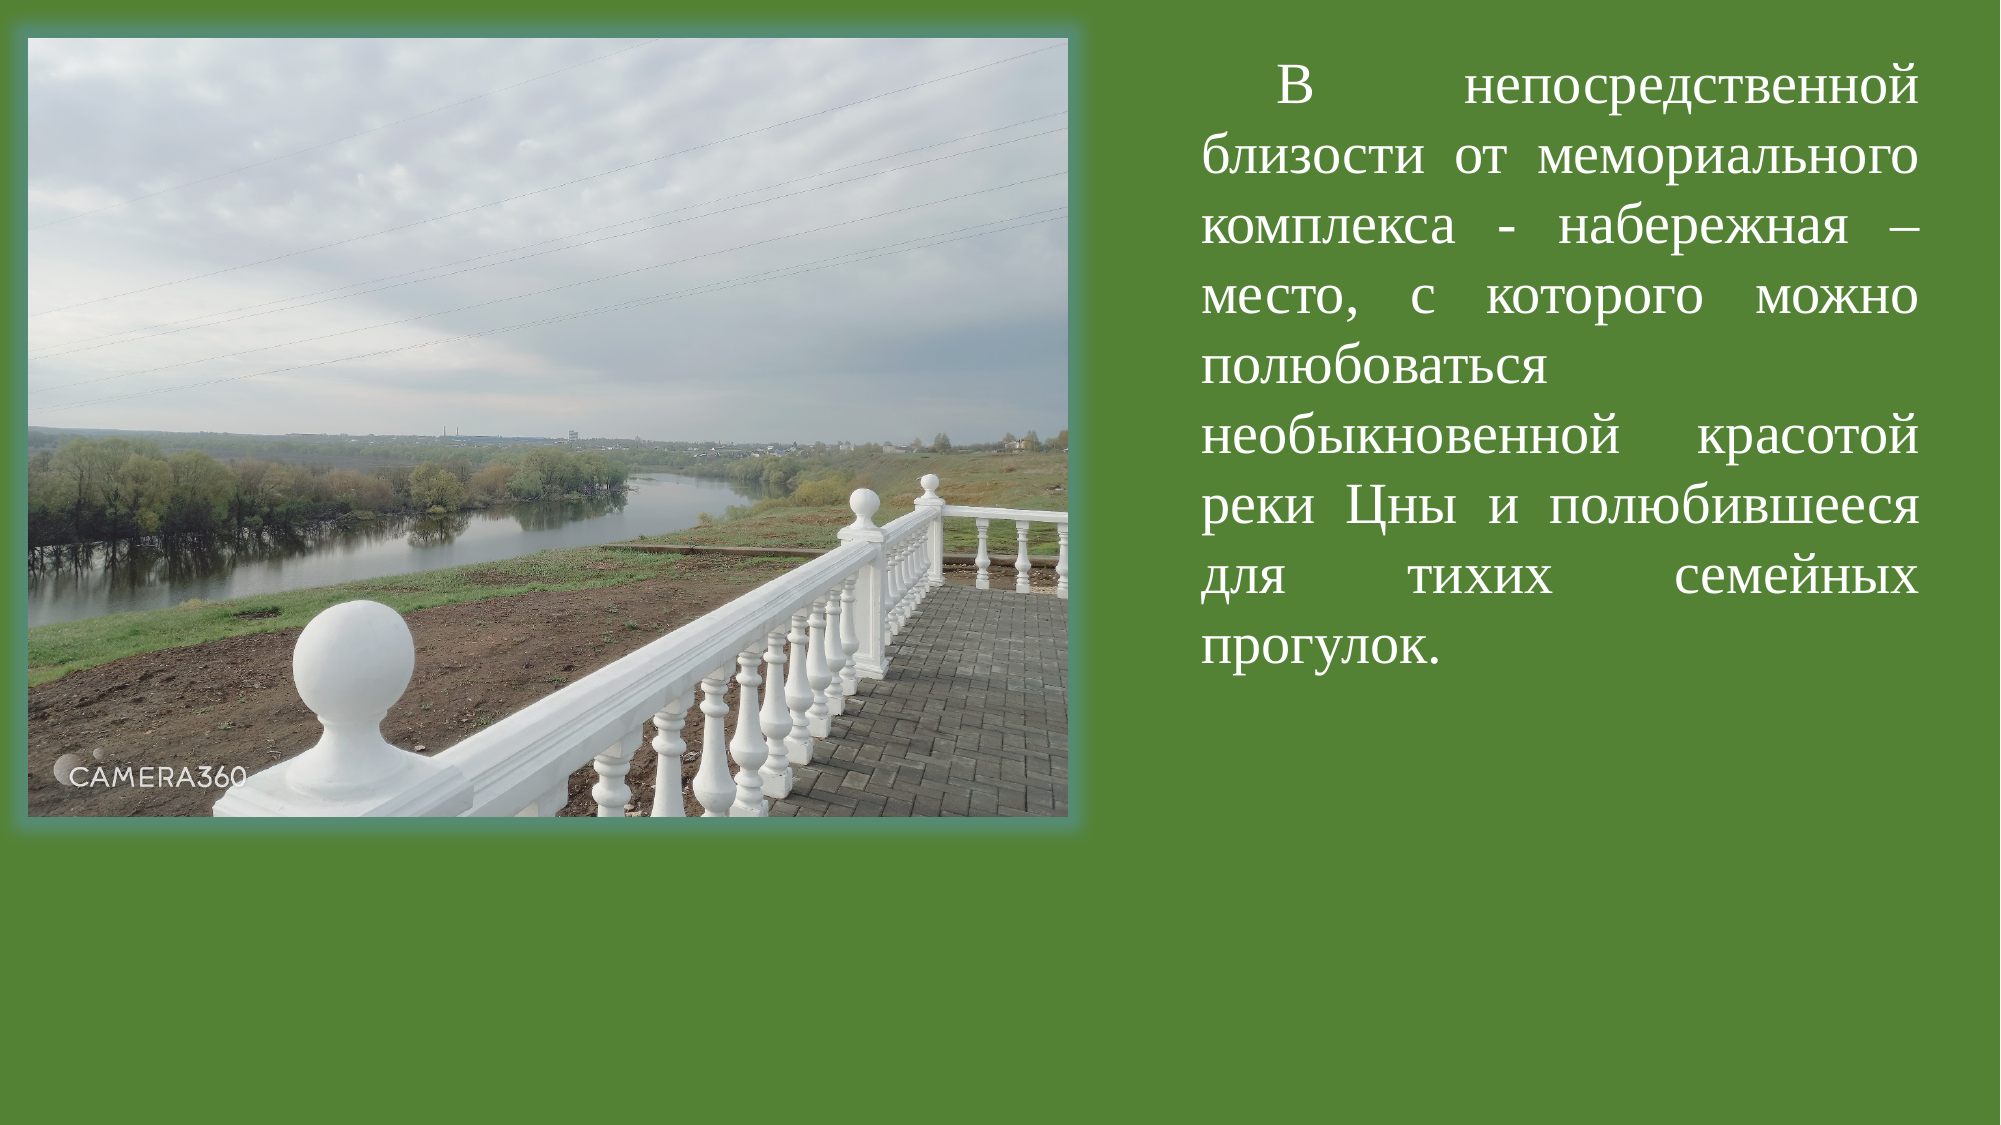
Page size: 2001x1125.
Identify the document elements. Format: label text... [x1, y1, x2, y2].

text_box В непосредственной близости от мемориального комплекса - набережная – место, с которого можно полюбоваться необыкновенной красотой реки Цны и полюбившееся для тихих семейных прогулок. [1186, 38, 1936, 683]
picture [28, 38, 1068, 817]
